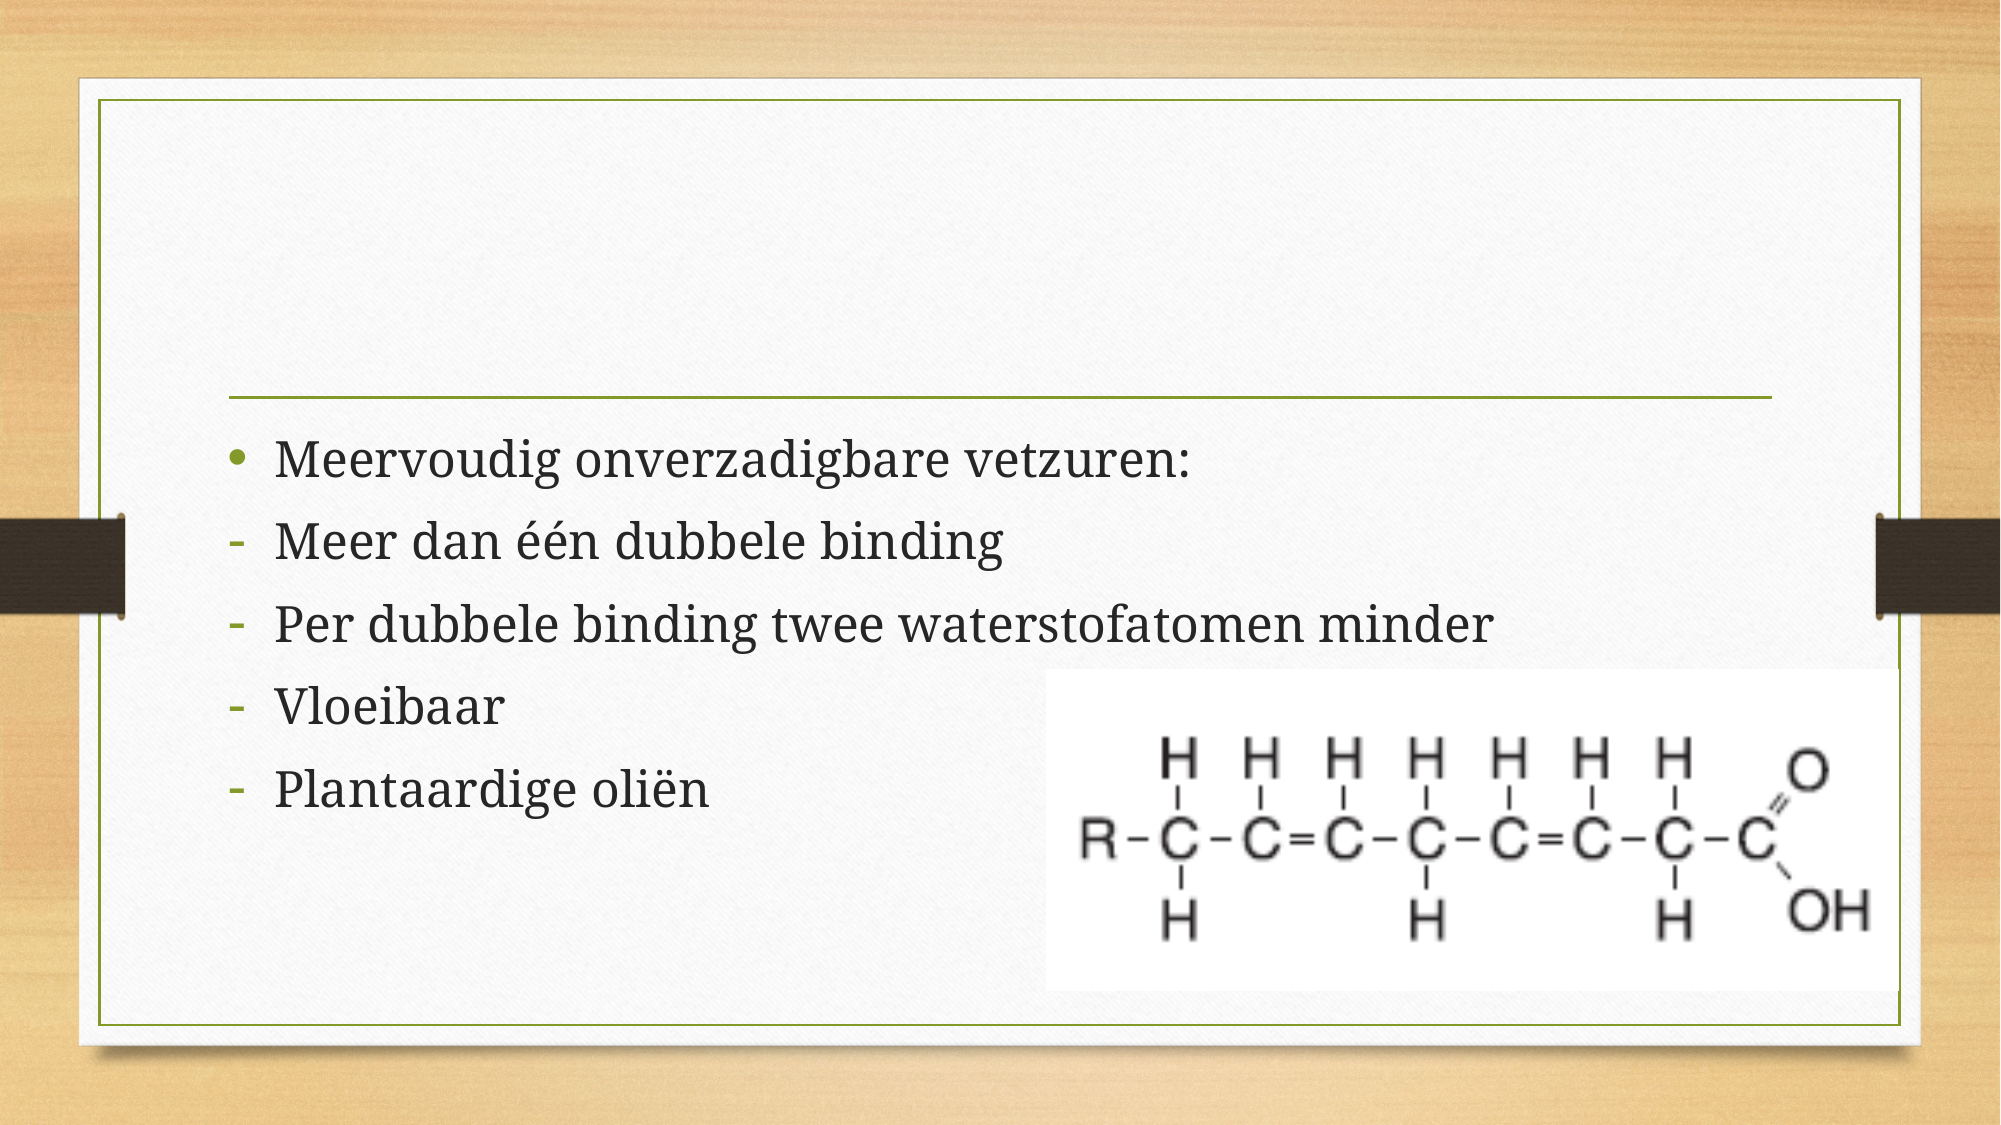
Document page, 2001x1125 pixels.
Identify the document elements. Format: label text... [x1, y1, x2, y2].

picture [0, 0, 2001, 1125]
list Meervoudig onverzadigbare vetzuren: Meer dan één dubbele binding Per dubbele binding twee waterstofatomen minder Vloeibaar Plantaardige oliën [212, 419, 1788, 964]
